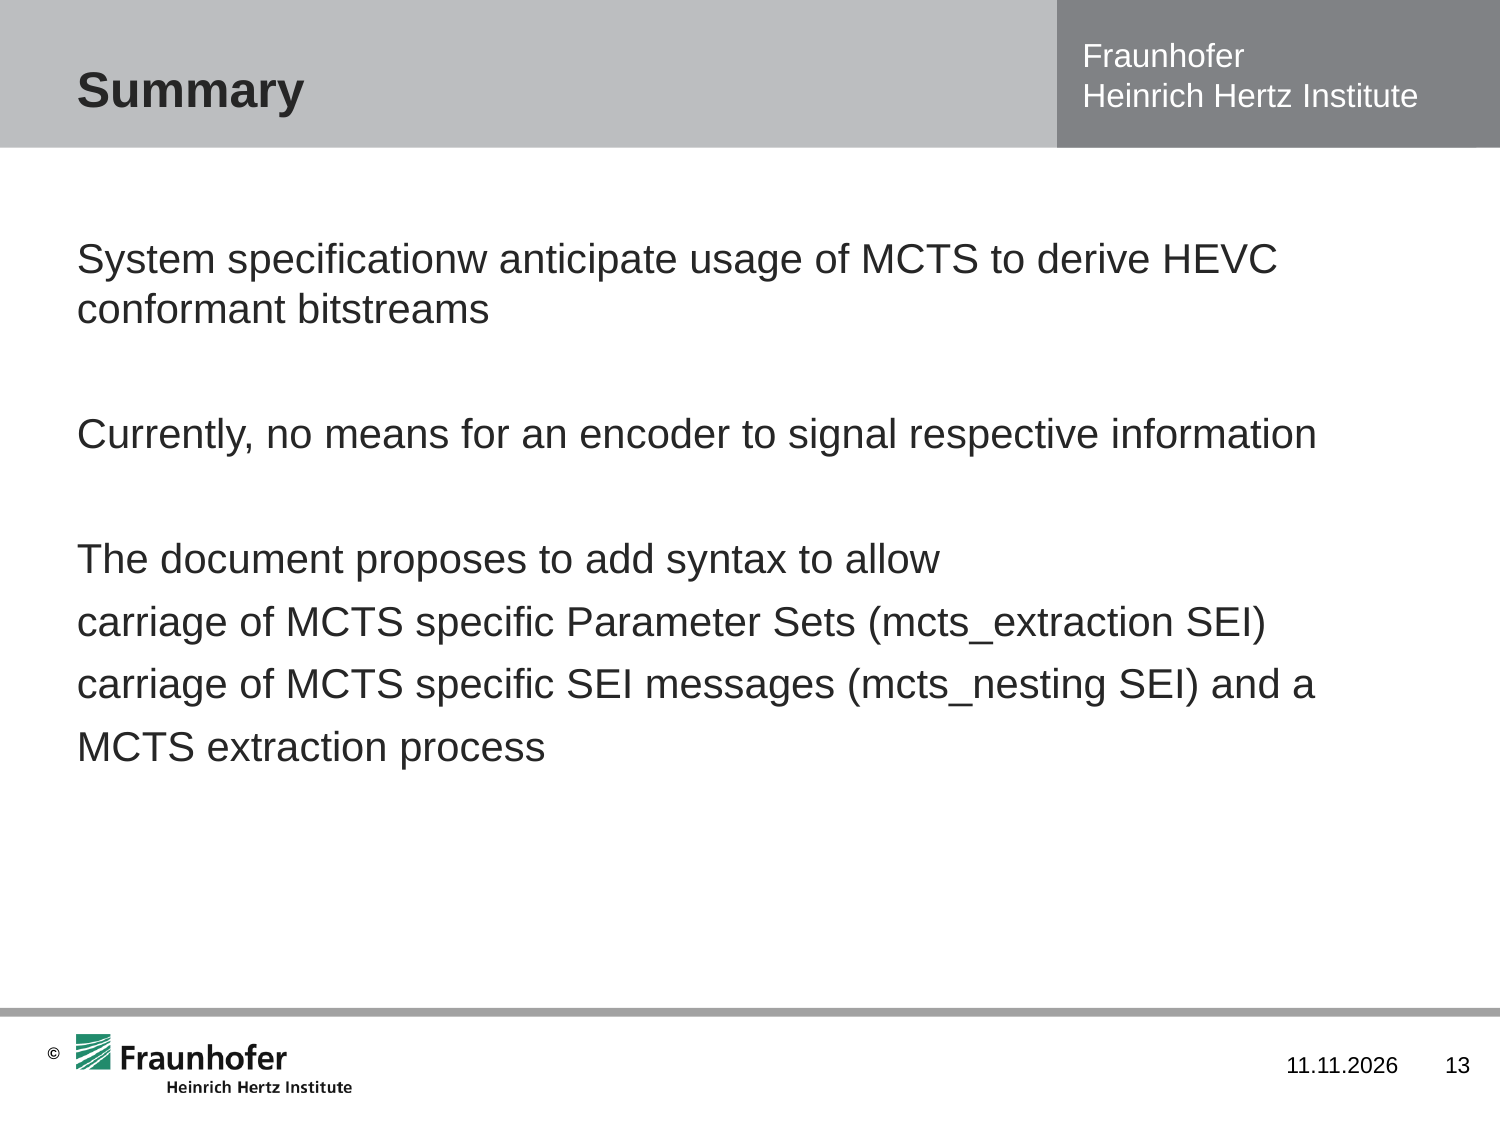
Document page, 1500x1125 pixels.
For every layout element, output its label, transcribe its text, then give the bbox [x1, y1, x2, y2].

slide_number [1019, 1034, 1394, 1094]
picture [76, 1034, 352, 1093]
title Summary [76, 58, 1022, 118]
slide_number 13 [1394, 1034, 1471, 1094]
list System specificationw anticipate usage of MCTS to derive HEVC conformant bitstreams Currently, no means for an encoder to signal respective information The document proposes to add syntax to allow carriage of MCTS specific Parameter Sets (mcts_extraction SEI) carriage of MCTS specific SEI messages (mcts_nesting SEI) and a MCTS extraction process [76, 231, 1400, 973]
